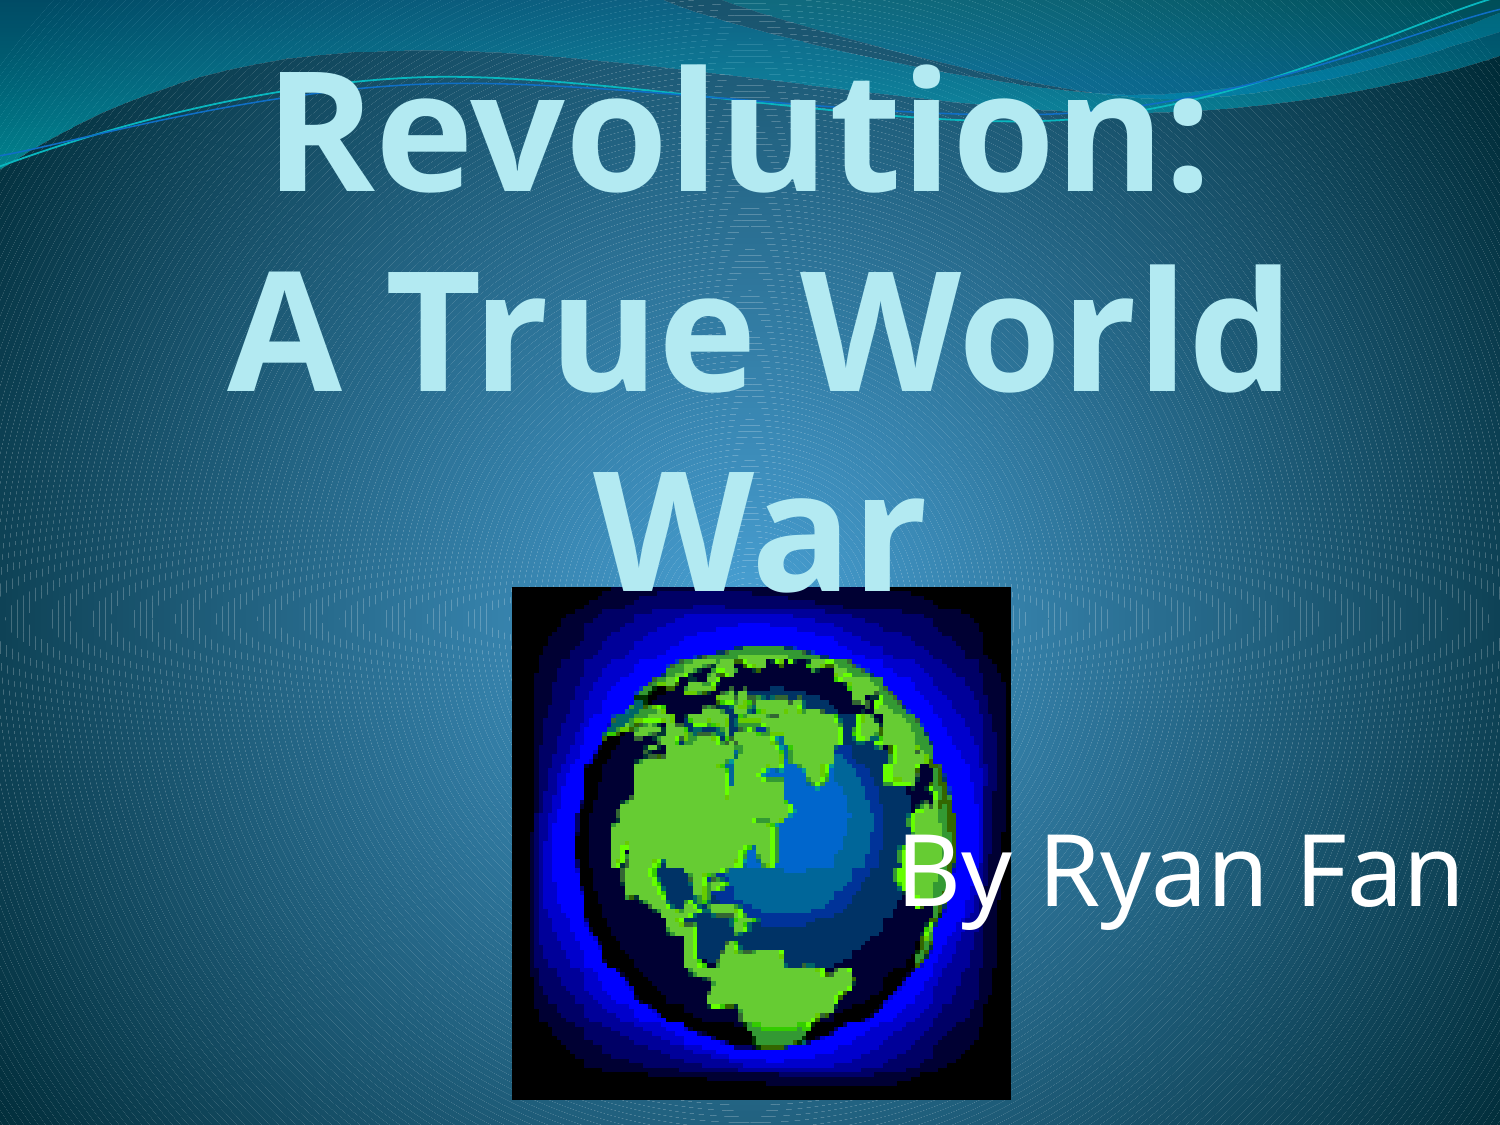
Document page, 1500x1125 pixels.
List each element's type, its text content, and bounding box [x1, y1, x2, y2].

subtitle By Ryan Fan [187, 562, 1476, 983]
picture [512, 587, 1012, 1100]
title Objective #2 Answer [505, 588, 512, 983]
title Foreign Influence of the American Revolution: A True World War [99, 237, 1425, 625]
title Objective #2 Answer [1012, 589, 1018, 983]
